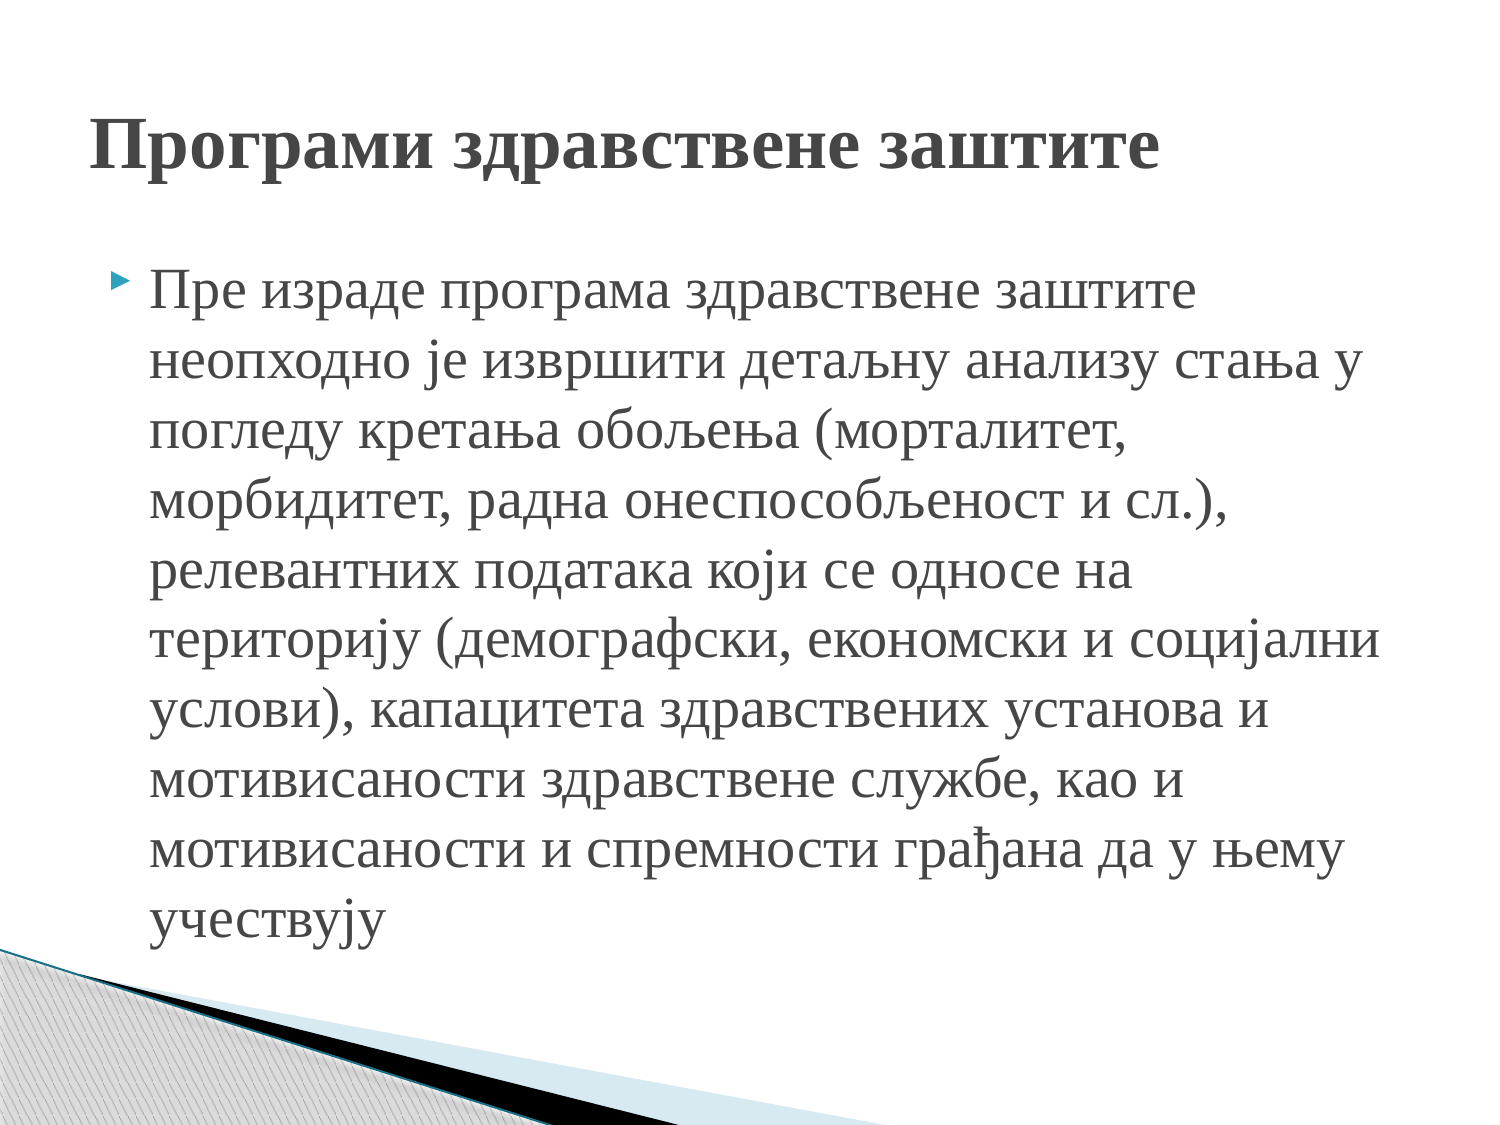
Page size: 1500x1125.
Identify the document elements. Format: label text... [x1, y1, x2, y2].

list Пре израде програма здравствене заштите неопходно је извршити детаљну анализу стања у погледу кретања обољења (морталитет, морбидитет, радна онеспособљеност и сл.), релевантних података који се односе на територију (демографски, економски и социјални услови), капацитета здравствених установа и мотивисаности здравствене службе, као и мотивисаности и спремности грађана да у њему учествују [75, 243, 1425, 986]
title Програми здравствене заштите [75, 45, 1425, 233]
